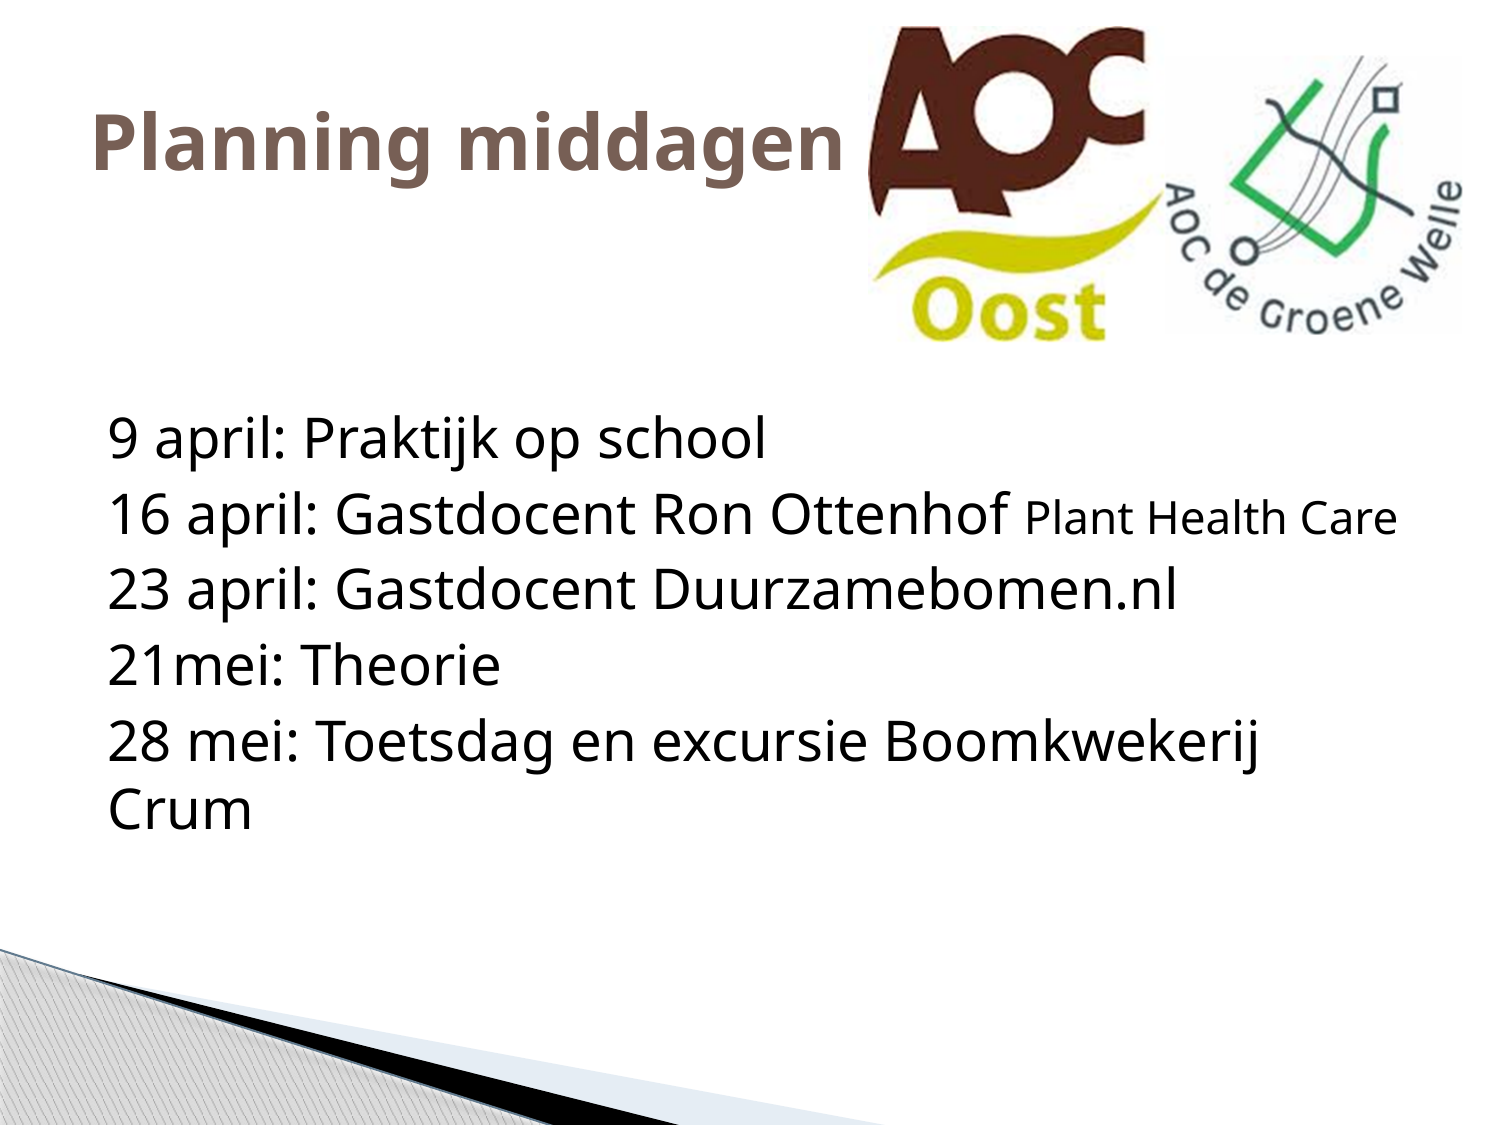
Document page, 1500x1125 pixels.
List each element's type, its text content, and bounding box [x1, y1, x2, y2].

title Planning middagen [75, 45, 862, 233]
list 9 april: Praktijk op school 16 april: Gastdocent Ron Ottenhof Plant Health Care 23 april: Gastdocent Duurzamebomen.nl 21mei: Theorie 28 mei: Toetsdag en excursie Boomkwekerij Crum [75, 243, 1425, 986]
picture [867, 26, 1473, 365]
